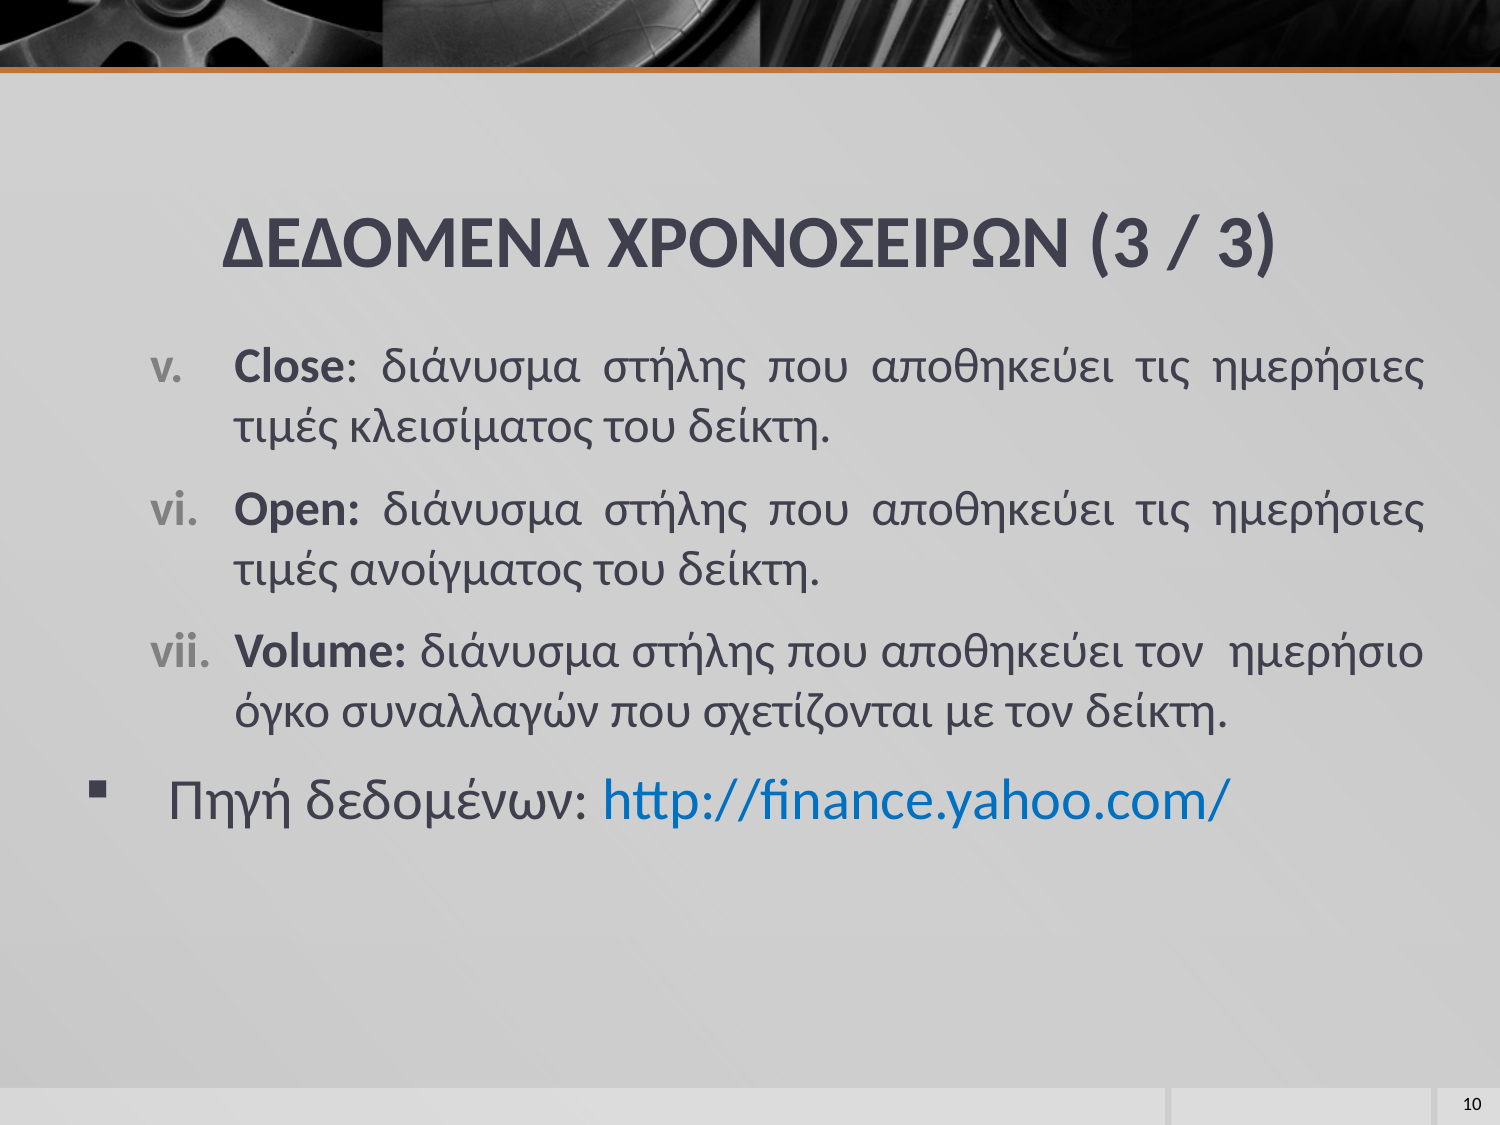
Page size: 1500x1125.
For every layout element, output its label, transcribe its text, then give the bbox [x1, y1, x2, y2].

list Close: διάνυσμα στήλης που αποθηκεύει τις ημερήσιες τιμές κλεισίματος του δείκτη. Open: διάνυσμα στήλης που αποθηκεύει τις ημερήσιες τιμές ανοίγματος του δείκτη. Volume: διάνυσμα στήλης που αποθηκεύει τον ημερήσιο όγκο συναλλαγών που σχετίζονται με τον δείκτη. Πηγή δεδομένων: http://finance.yahoo.com/ [75, 324, 1425, 1083]
picture [0, 0, 1500, 67]
title ΔΕΔΟΜΕΝΑ ΧΡΟΝΟΣΕΙΡΩΝ (3 / 3) [75, 162, 1425, 313]
slide_number 10 [1434, 1084, 1497, 1122]
